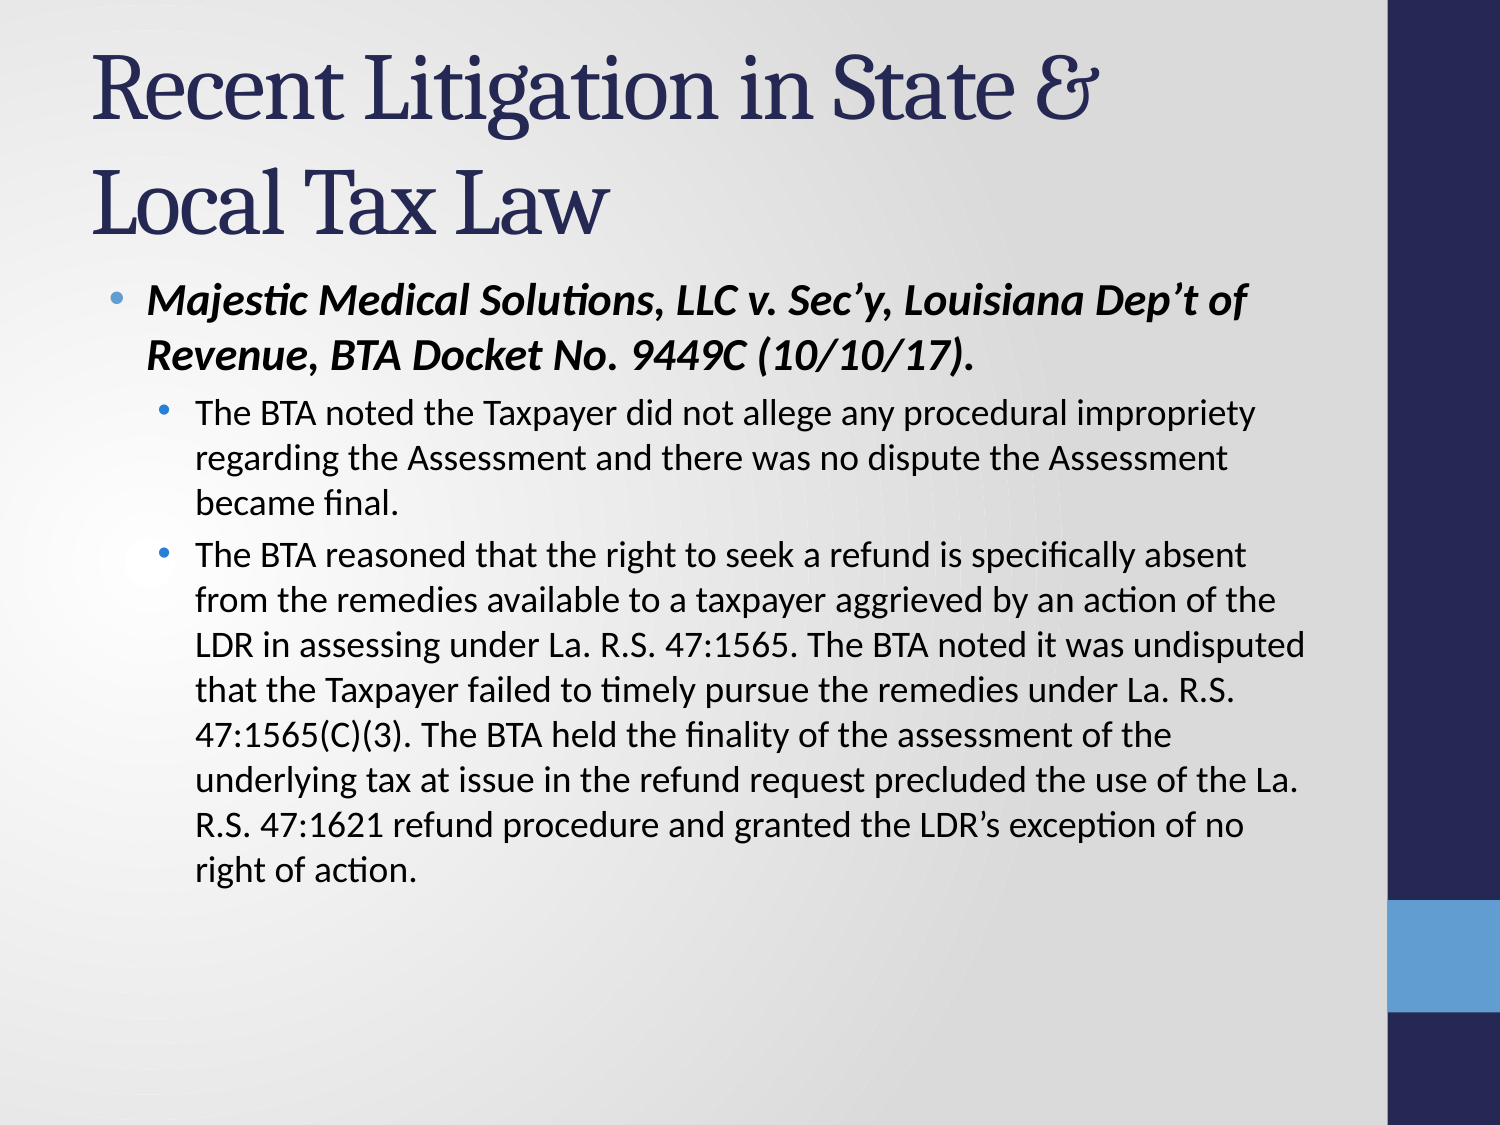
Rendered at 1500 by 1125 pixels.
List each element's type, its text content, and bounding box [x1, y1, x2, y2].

list Majestic Medical Solutions, LLC v. Sec’y, Louisiana Dep’t of Revenue, BTA Docket No. 9449C (10/10/17). The BTA noted the Taxpayer did not allege any procedural impropriety regarding the Assessment and there was no dispute the Assessment became final. The BTA reasoned that the right to seek a refund is specifically absent from the remedies available to a taxpayer aggrieved by an action of the LDR in assessing under La. R.S. 47:1565. The BTA noted it was undisputed that the Taxpayer failed to timely pursue the remedies under La. R.S. 47:1565(C)(3). The BTA held the finality of the assessment of the underlying tax at issue in the refund request precluded the use of the La. R.S. 47:1621 refund procedure and granted the LDR’s exception of no right of action. [75, 262, 1325, 1050]
title Recent Litigation in State & Local Tax Law [75, 45, 1325, 233]
